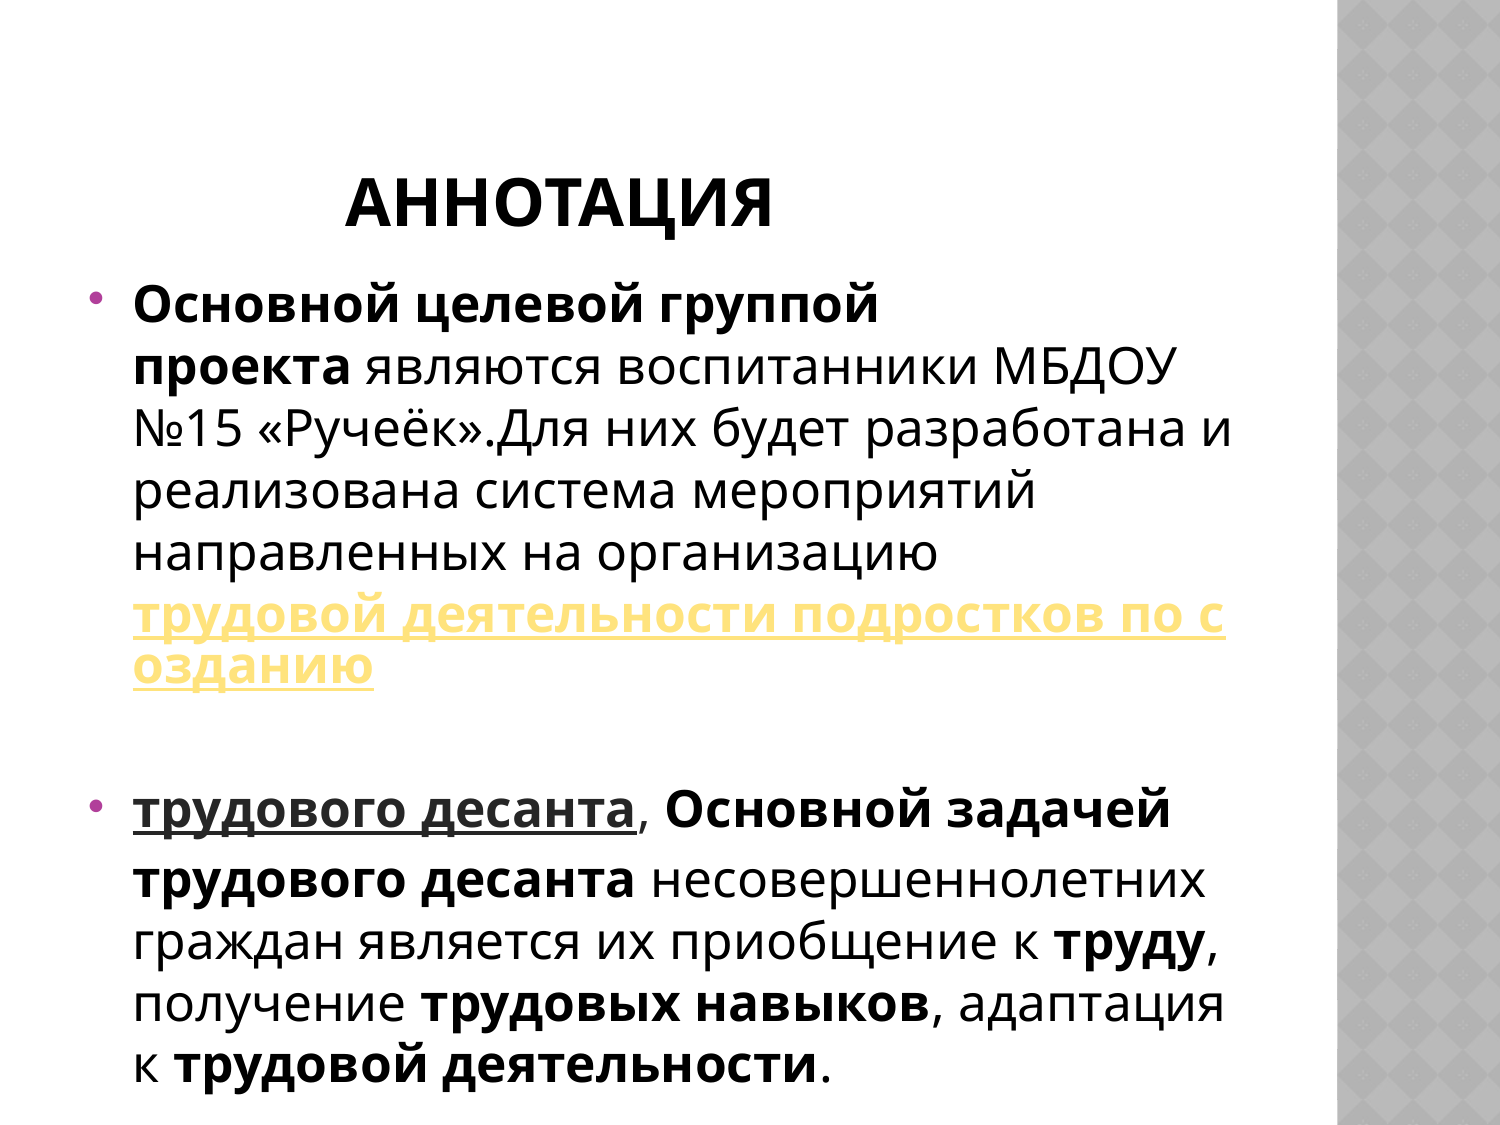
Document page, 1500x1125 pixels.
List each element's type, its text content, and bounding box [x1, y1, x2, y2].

list Основной целевой группой проекта являются воспитанники МБДОУ №15 «Ручеёк».Для них будет разработана и реализована система мероприятий направленных на организацию трудовой деятельности подростков по созданию трудового десанта, Основной задачей трудового десанта несовершеннолетних граждан является их приобщение к труду, получение трудовых навыков, адаптация к трудовой деятельности. [75, 264, 1263, 1059]
title Аннотация [337, 52, 825, 240]
